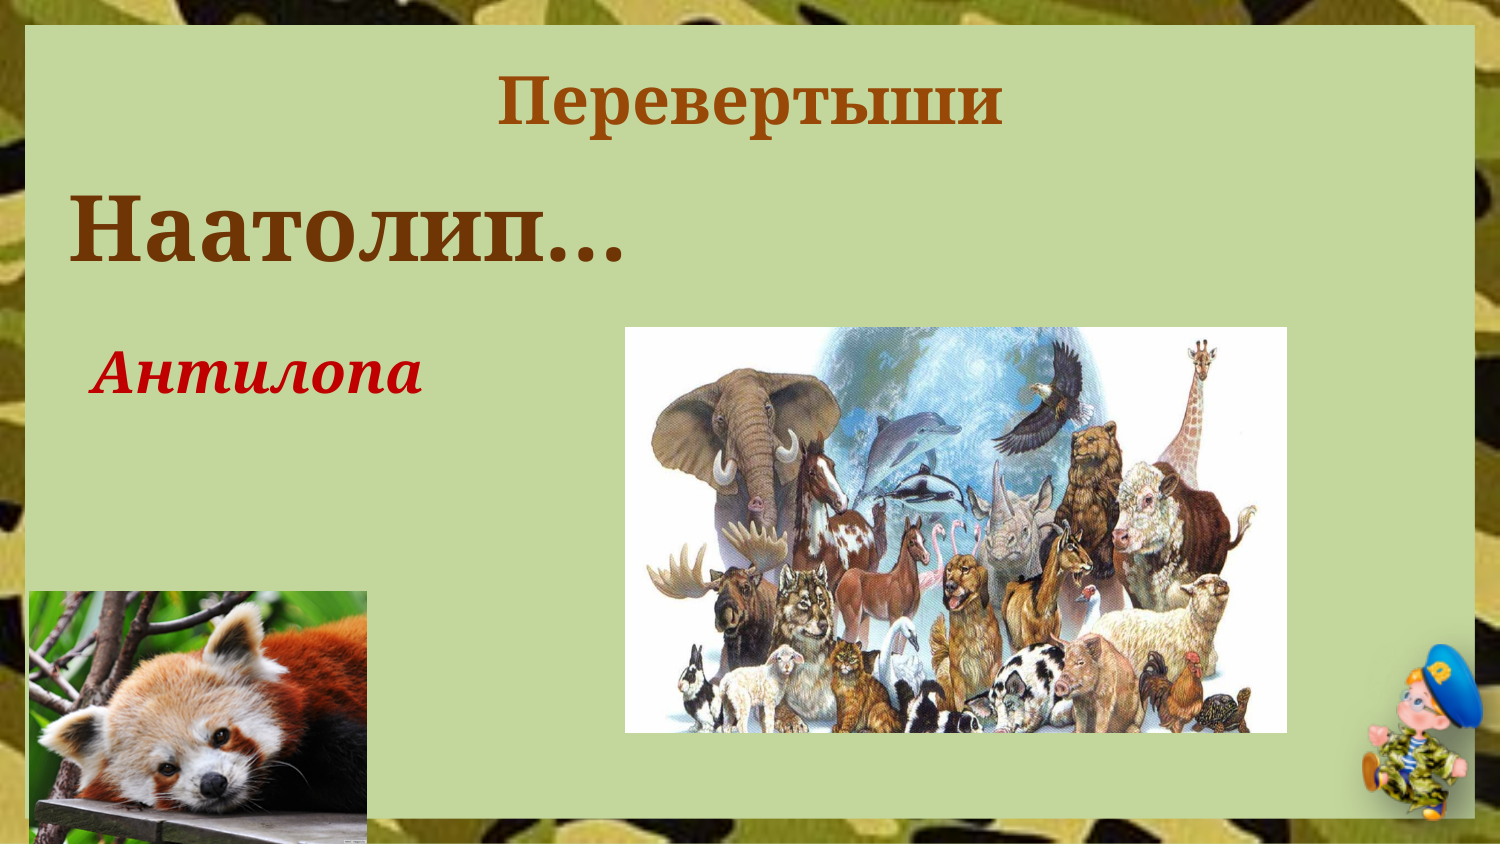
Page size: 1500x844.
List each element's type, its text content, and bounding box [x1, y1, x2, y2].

text_box Антилопа [76, 327, 621, 413]
picture [0, 0, 1500, 844]
text_box Перевертыши [301, 49, 1200, 145]
text_box Наатолип… [53, 161, 939, 287]
